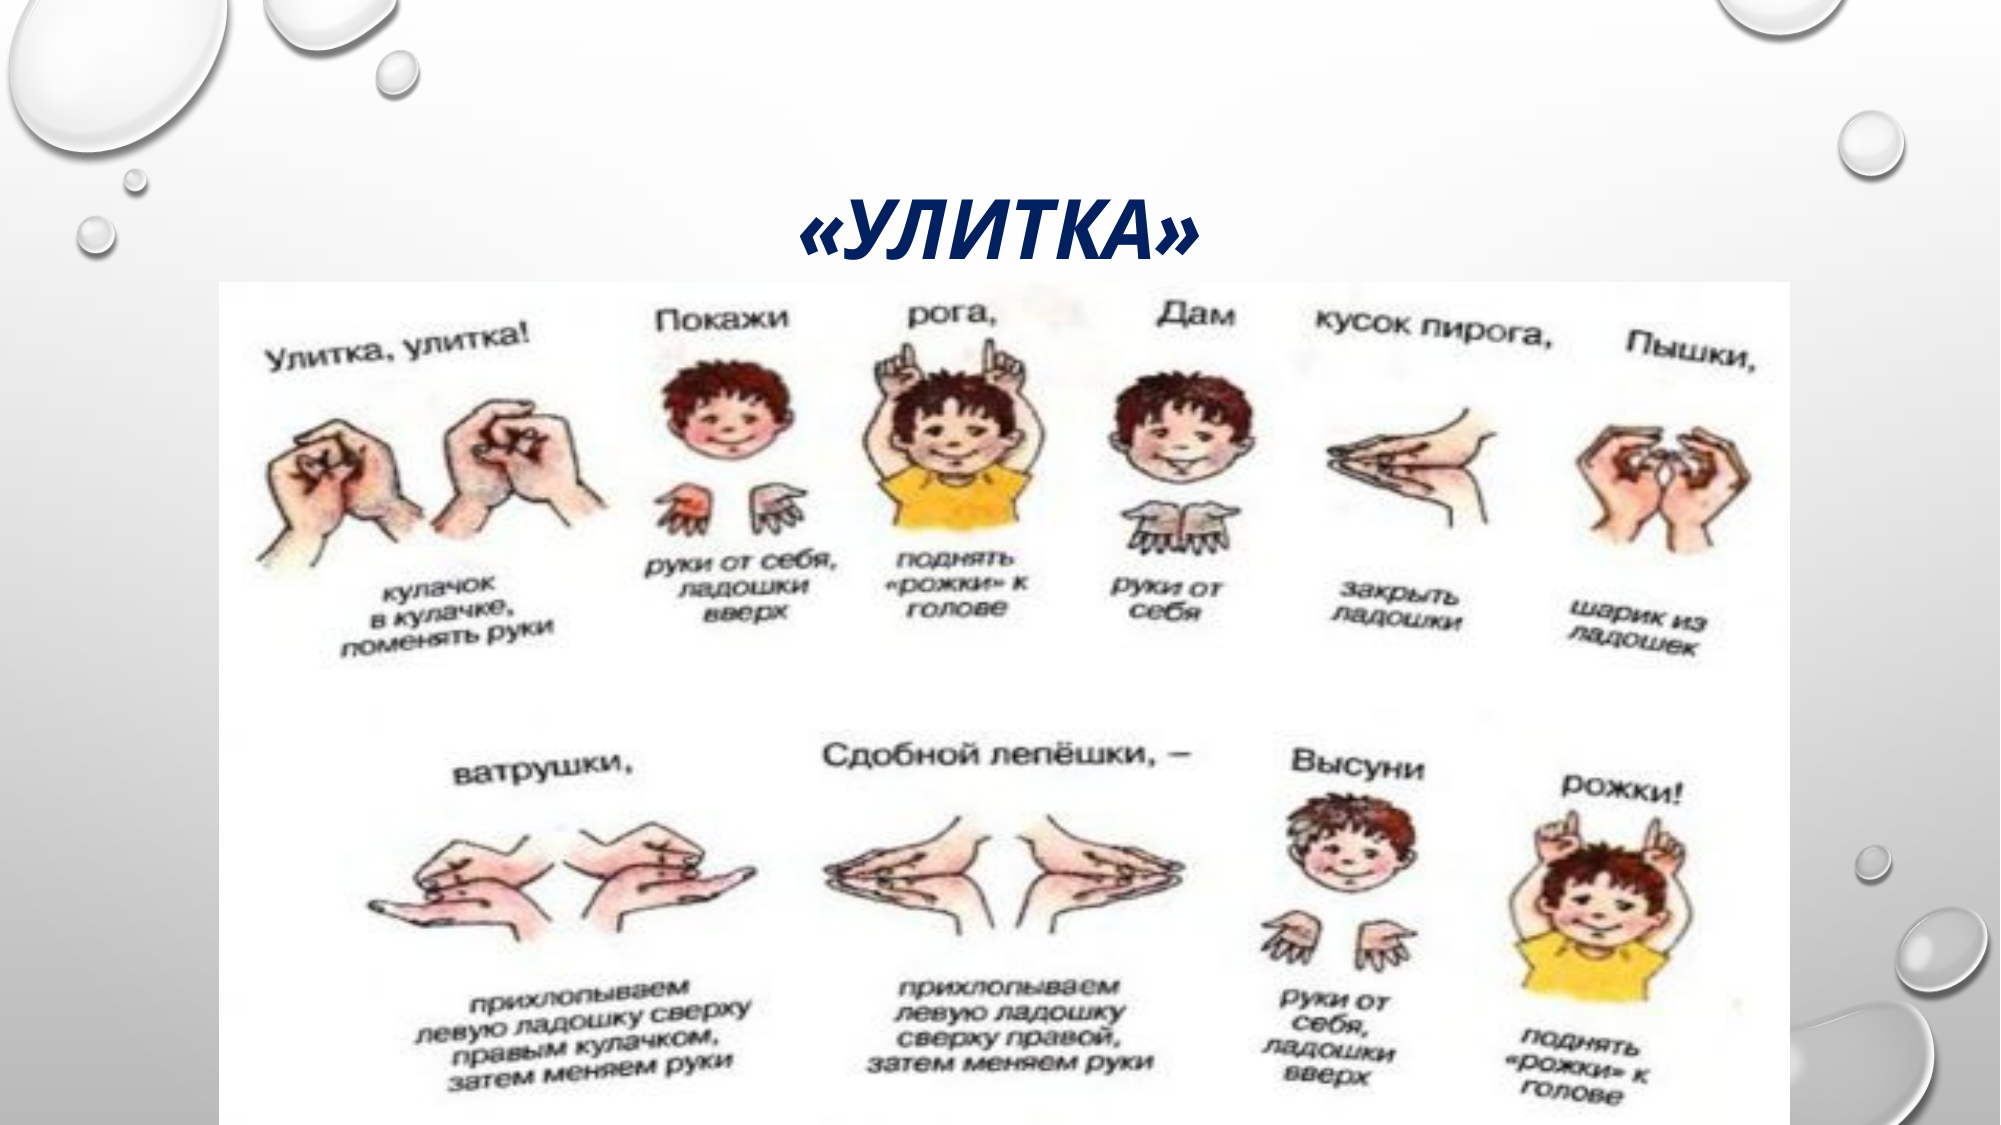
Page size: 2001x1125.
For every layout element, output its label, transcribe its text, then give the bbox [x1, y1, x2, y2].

picture [0, 0, 2000, 1125]
title «Улитка» [149, 101, 1851, 364]
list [219, 282, 1790, 1125]
